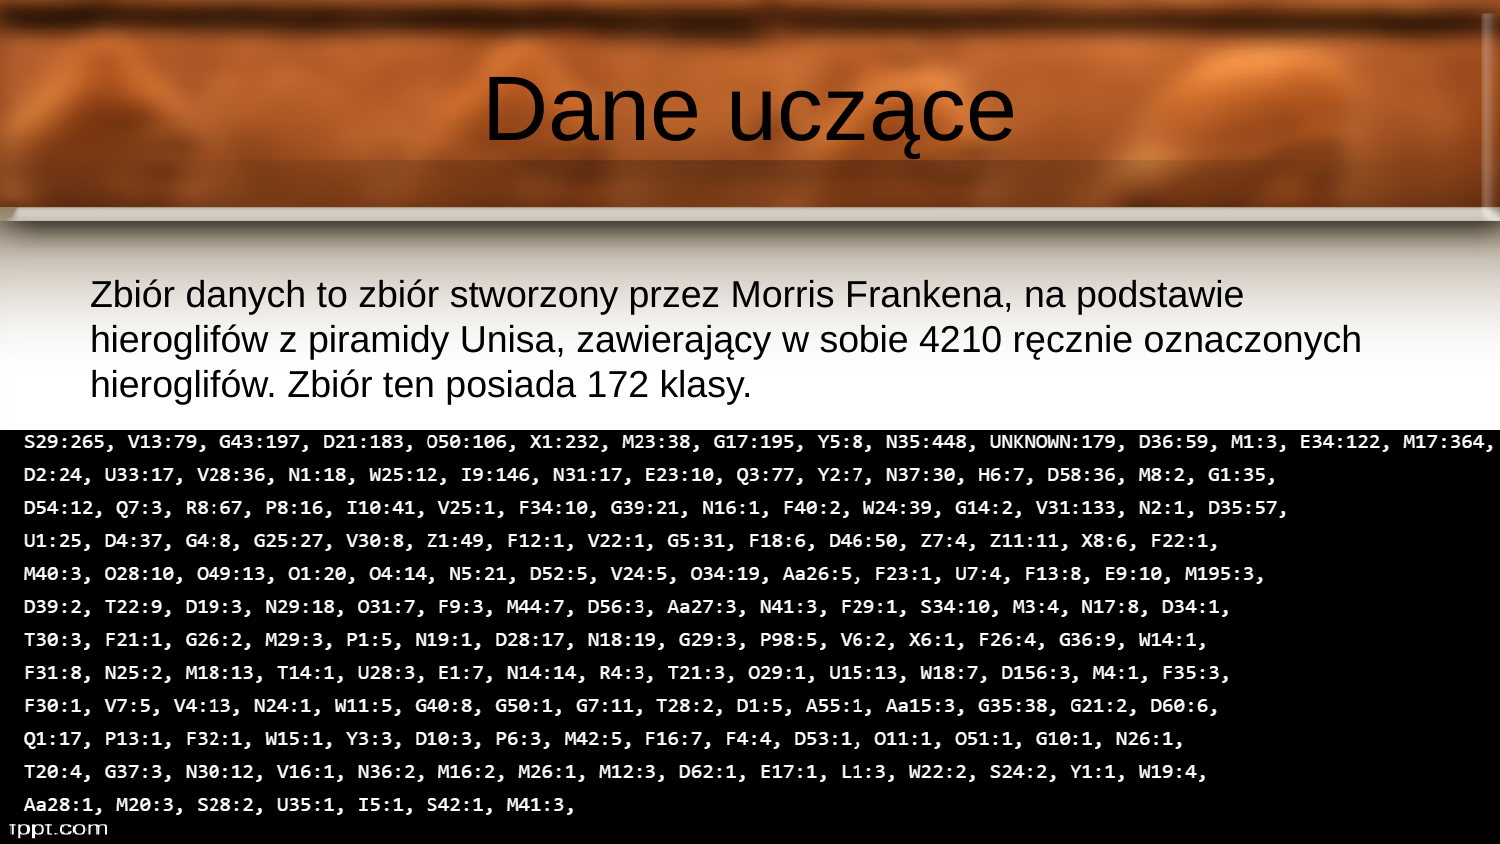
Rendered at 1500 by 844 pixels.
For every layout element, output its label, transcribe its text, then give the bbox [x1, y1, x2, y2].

title Dane uczące [75, 33, 1425, 175]
list Zbiór danych to zbiór stworzony przez Morris Frankena, na podstawie hieroglifów z piramidy Unisa, zawierający w sobie 4210 ręcznie oznaczonych hieroglifów. Zbiór ten posiada 172 klasy. [75, 262, 1425, 428]
picture [0, 0, 1500, 844]
